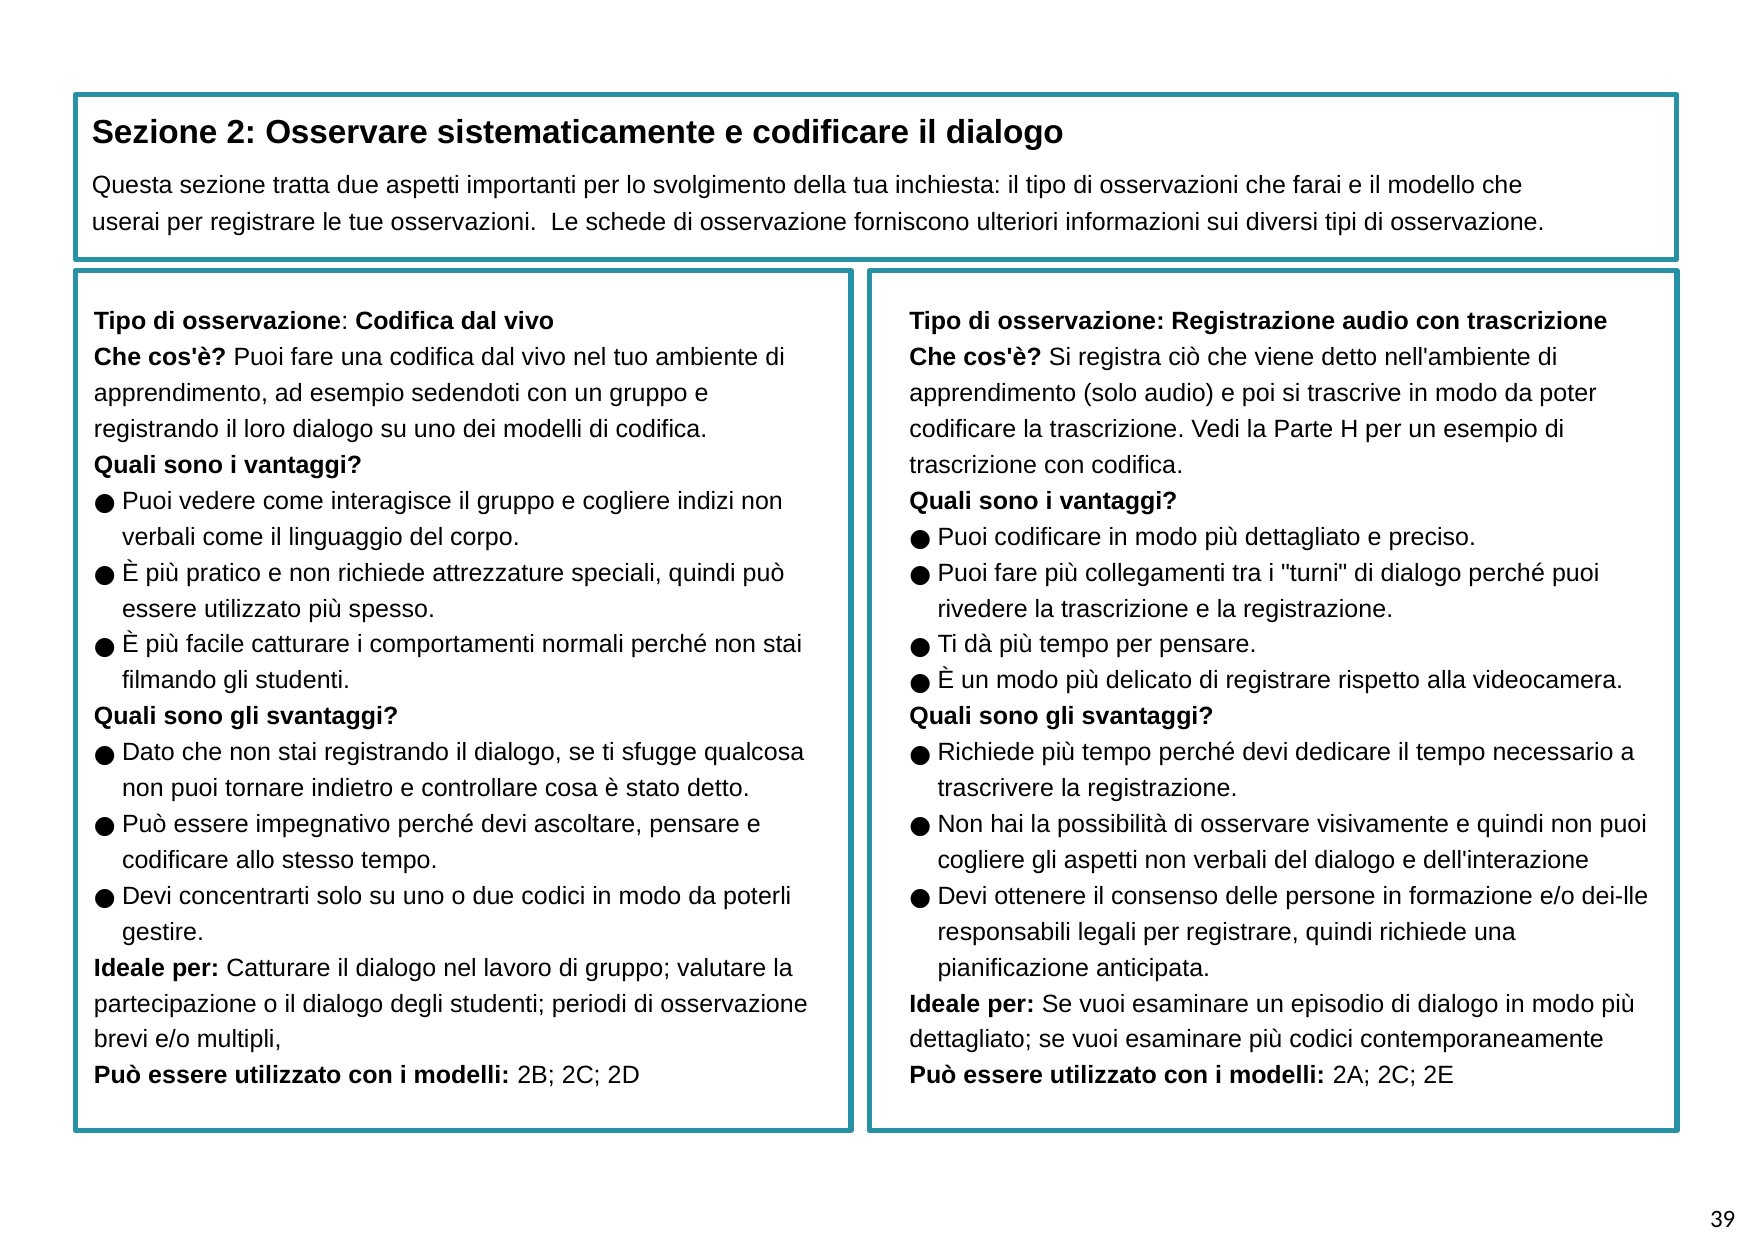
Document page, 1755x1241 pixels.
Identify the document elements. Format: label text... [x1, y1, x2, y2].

text_box 39 [1695, 1195, 1752, 1241]
text_box [75, 270, 851, 1131]
text_box [869, 270, 1677, 1131]
text_box Tipo di osservazione: Codifica dal vivo Che cos'è? Puoi fare una codifica dal vivo nel tuo ambiente di apprendimento, ad esempio sedendoti con un gruppo e registrando il loro dialogo su uno dei modelli di codifica. Quali sono i vantaggi? Puoi vedere come interagisce il gruppo e cogliere indizi non verbali come il linguaggio del corpo. È più pratico e non richiede attrezzature speciali, quindi può essere utilizzato più spesso. È più facile catturare i comportamenti normali perché non stai filmando gli studenti. Quali sono gli svantaggi? Dato che non stai registrando il dialogo, se ti sfugge qualcosa non puoi tornare indietro e controllare cosa è stato detto. Può essere impegnativo perché devi ascoltare, pensare e codificare allo stesso tempo. Devi concentrarti solo su uno o due codici in modo da poterli gestire. Ideale per: Catturare il dialogo nel lavoro di gruppo; valutare la partecipazione o il dialogo degli studenti; periodi di osservazione brevi e/o multipli, Può essere utilizzato con i modelli: 2B; 2C; 2D [91, 298, 824, 1089]
text_box [75, 94, 1677, 260]
text_box Tipo di osservazione: Registrazione audio con trascrizione Che cos'è? Si registra ciò che viene detto nell'ambiente di apprendimento (solo audio) e poi si trascrive in modo da poter codificare la trascrizione. Vedi la Parte H per un esempio di trascrizione con codifica. Quali sono i vantaggi? Puoi codificare in modo più dettagliato e preciso. Puoi fare più collegamenti tra i "turni" di dialogo perché puoi rivedere la trascrizione e la registrazione. Ti dà più tempo per pensare. È un modo più delicato di registrare rispetto alla videocamera. Quali sono gli svantaggi? Richiede più tempo perché devi dedicare il tempo necessario a trascrivere la registrazione. Non hai la possibilità di osservare visivamente e quindi non puoi cogliere gli aspetti non verbali del dialogo e dell'interazione Devi ottenere il consenso delle persone in formazione e/o dei-lle responsabili legali per registrare, quindi richiede una pianificazione anticipata. Ideale per: Se vuoi esaminare un episodio di dialogo in modo più dettagliato; se vuoi esaminare più codici contemporaneamente Può essere utilizzato con i modelli: 2A; 2C; 2E [907, 298, 1658, 1089]
text_box Sezione 2: Osservare sistematicamente e codificare il dialogo Questa sezione tratta due aspetti importanti per lo svolgimento della tua inchiesta: il tipo di osservazioni che farai e il modello che userai per registrare le tue osservazioni. Le schede di osservazione forniscono ulteriori informazioni sui diversi tipi di osservazione. [89, 109, 1591, 236]
